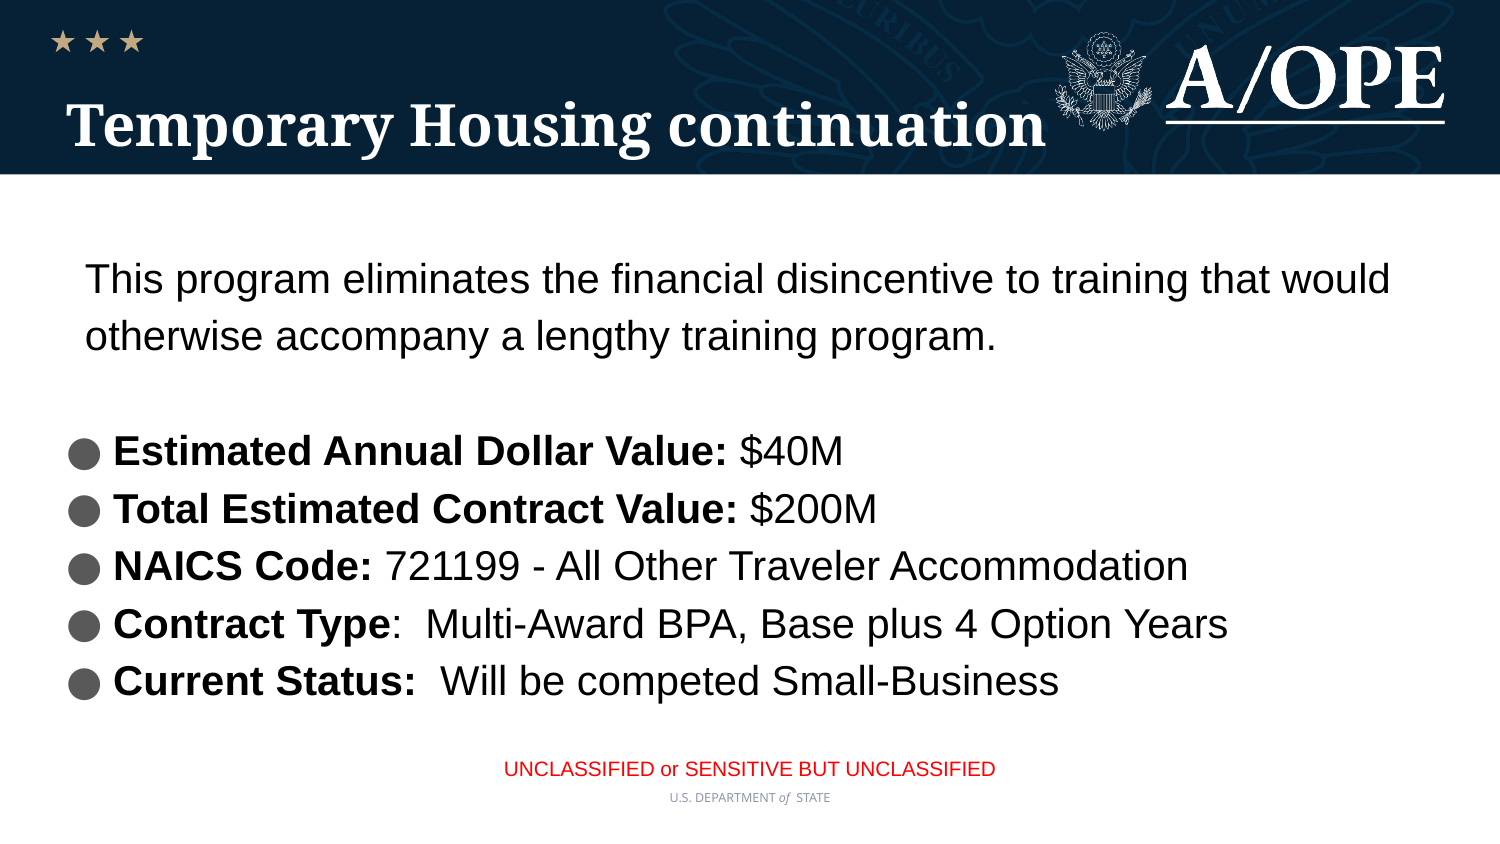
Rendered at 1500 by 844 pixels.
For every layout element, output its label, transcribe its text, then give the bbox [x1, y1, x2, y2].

picture [587, 0, 1500, 174]
text_box UNCLASSIFIED or SENSITIVE BUT UNCLASSIFIED [489, 747, 1011, 788]
title Temporary Housing continuation [51, 72, 1449, 167]
list This program eliminates the financial disincentive to training that would otherwise accompany a lengthy training program. Estimated Annual Dollar Value: $40M Total Estimated Contract Value: $200M NAICS Code: 721199 - All Other Traveler Accommodation Contract Type: Multi-Award BPA, Base plus 4 Option Years Current Status: Will be competed Small-Business [51, 189, 1449, 750]
